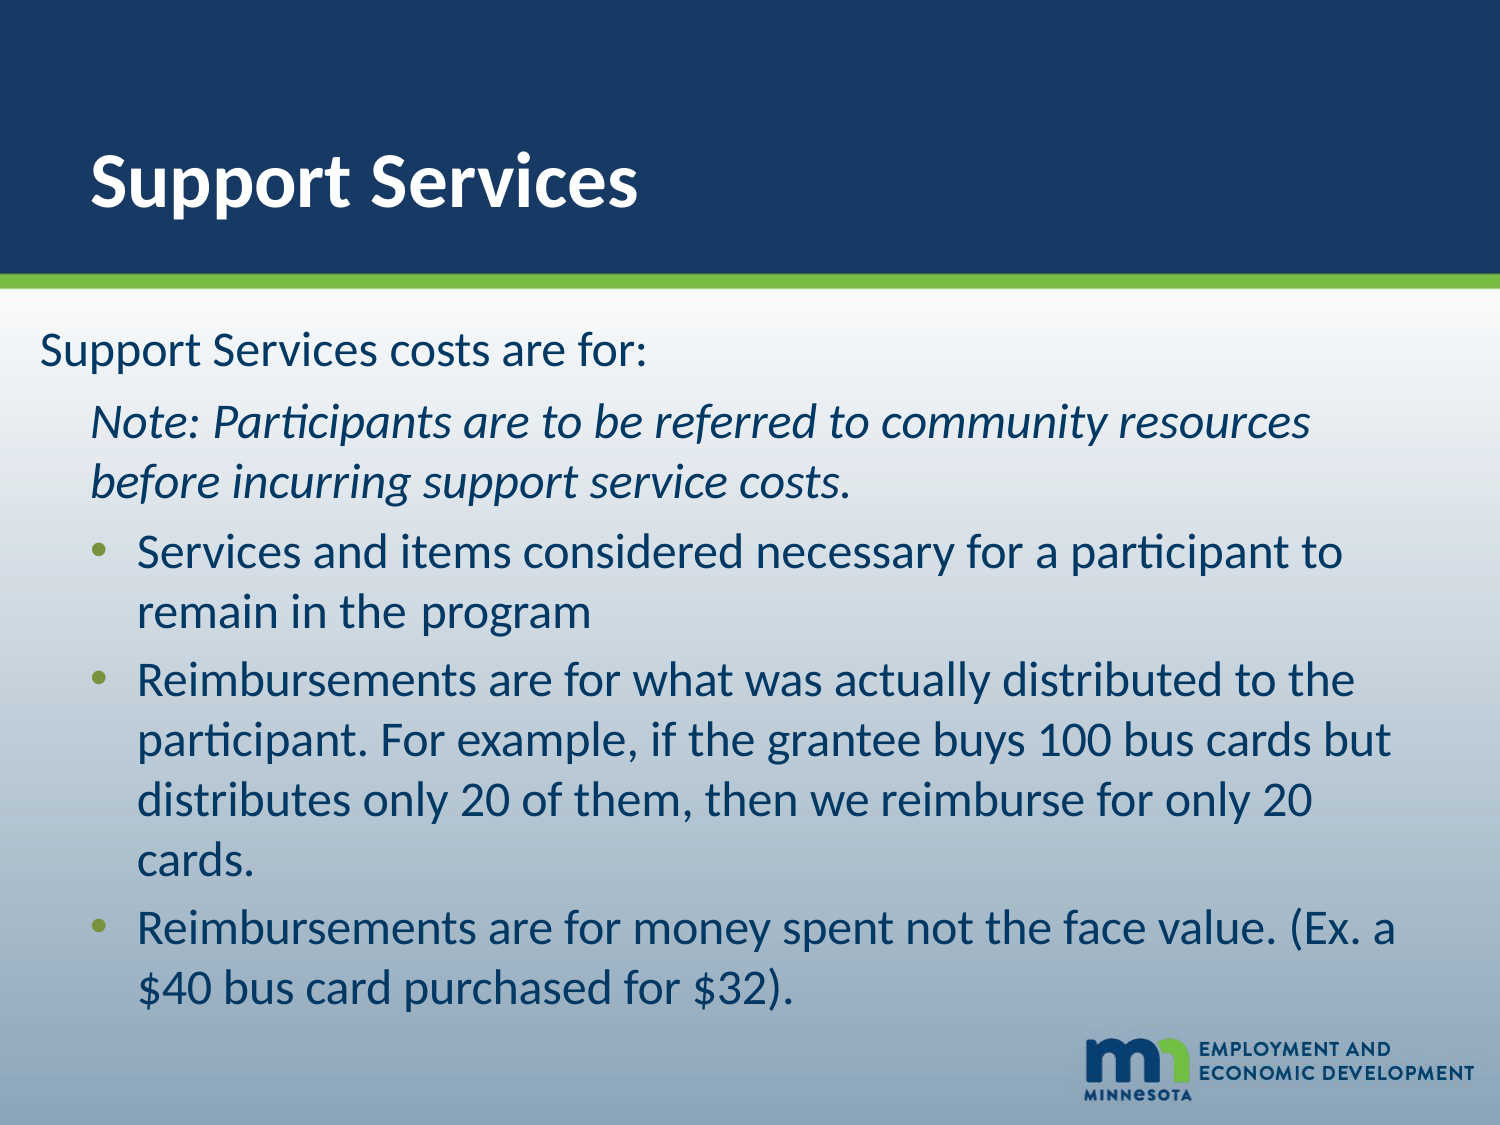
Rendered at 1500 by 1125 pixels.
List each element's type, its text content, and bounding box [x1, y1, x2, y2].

text_box Note: Participants are to be referred to community resources before incurring support service costs. Services and items considered necessary for a participant to remain in the program Reimbursements are for what was actually distributed to the participant. For example, if the grantee buys 100 bus cards but distributes only 20 of them, then we reimburse for only 20 cards. Reimbursements are for money spent not the face value. (Ex. a $40 bus card purchased for $32). [87, 378, 1438, 1015]
text_box Support Services costs are for: [37, 314, 711, 377]
picture [0, 0, 1500, 1125]
title Support Services [87, 126, 642, 314]
